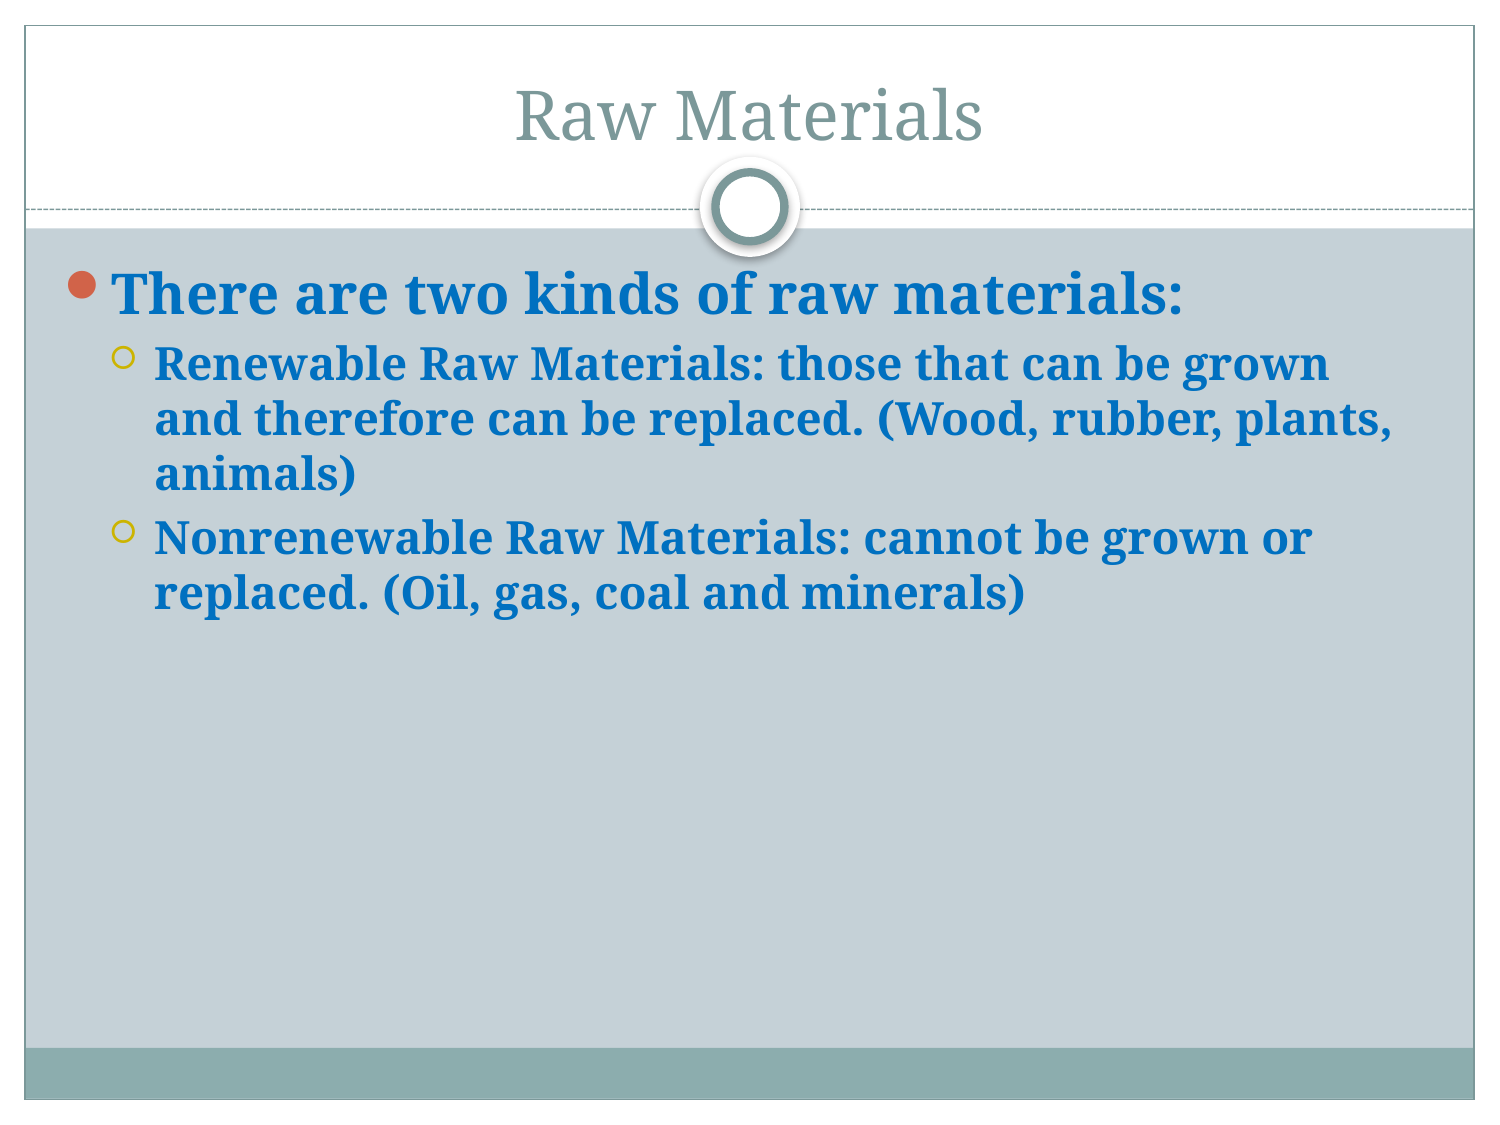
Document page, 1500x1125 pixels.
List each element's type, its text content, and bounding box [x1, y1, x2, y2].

list There are two kinds of raw materials: Renewable Raw Materials: those that can be grown and therefore can be replaced. (Wood, rubber, plants, animals) Nonrenewable Raw Materials: cannot be grown or replaced. (Oil, gas, coal and minerals) [49, 250, 1445, 1001]
title Raw Materials [49, 37, 1450, 162]
